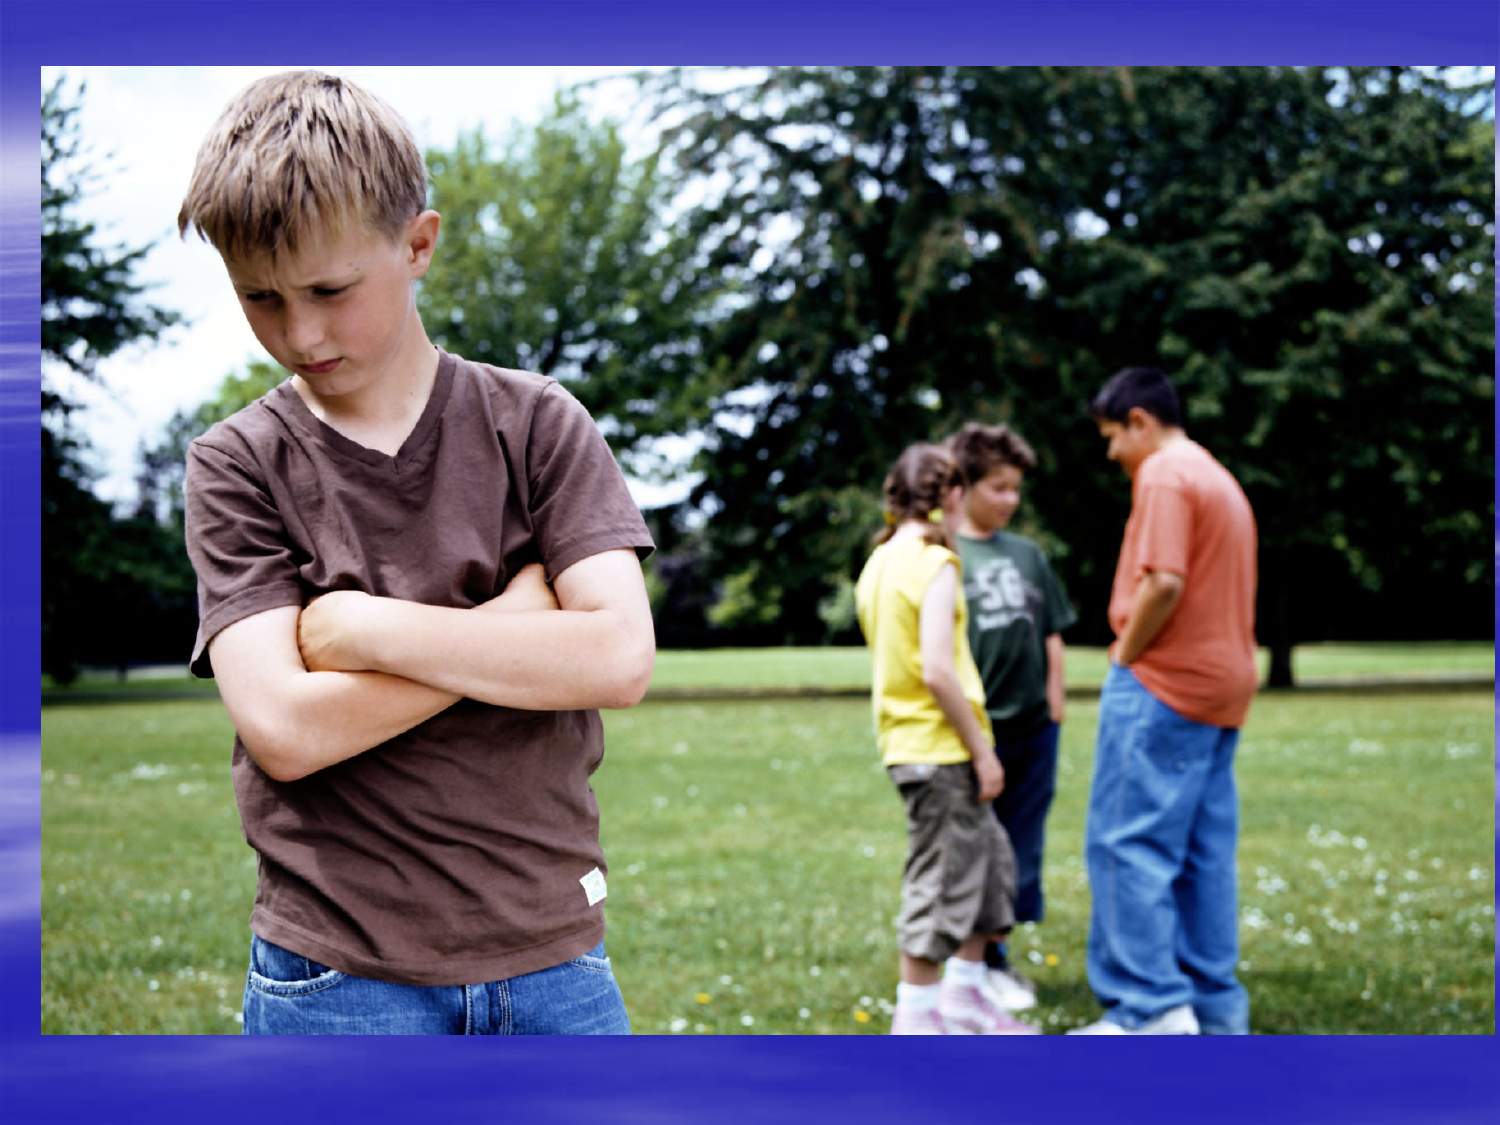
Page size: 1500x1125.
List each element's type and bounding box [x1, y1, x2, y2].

picture [40, 66, 1495, 1036]
